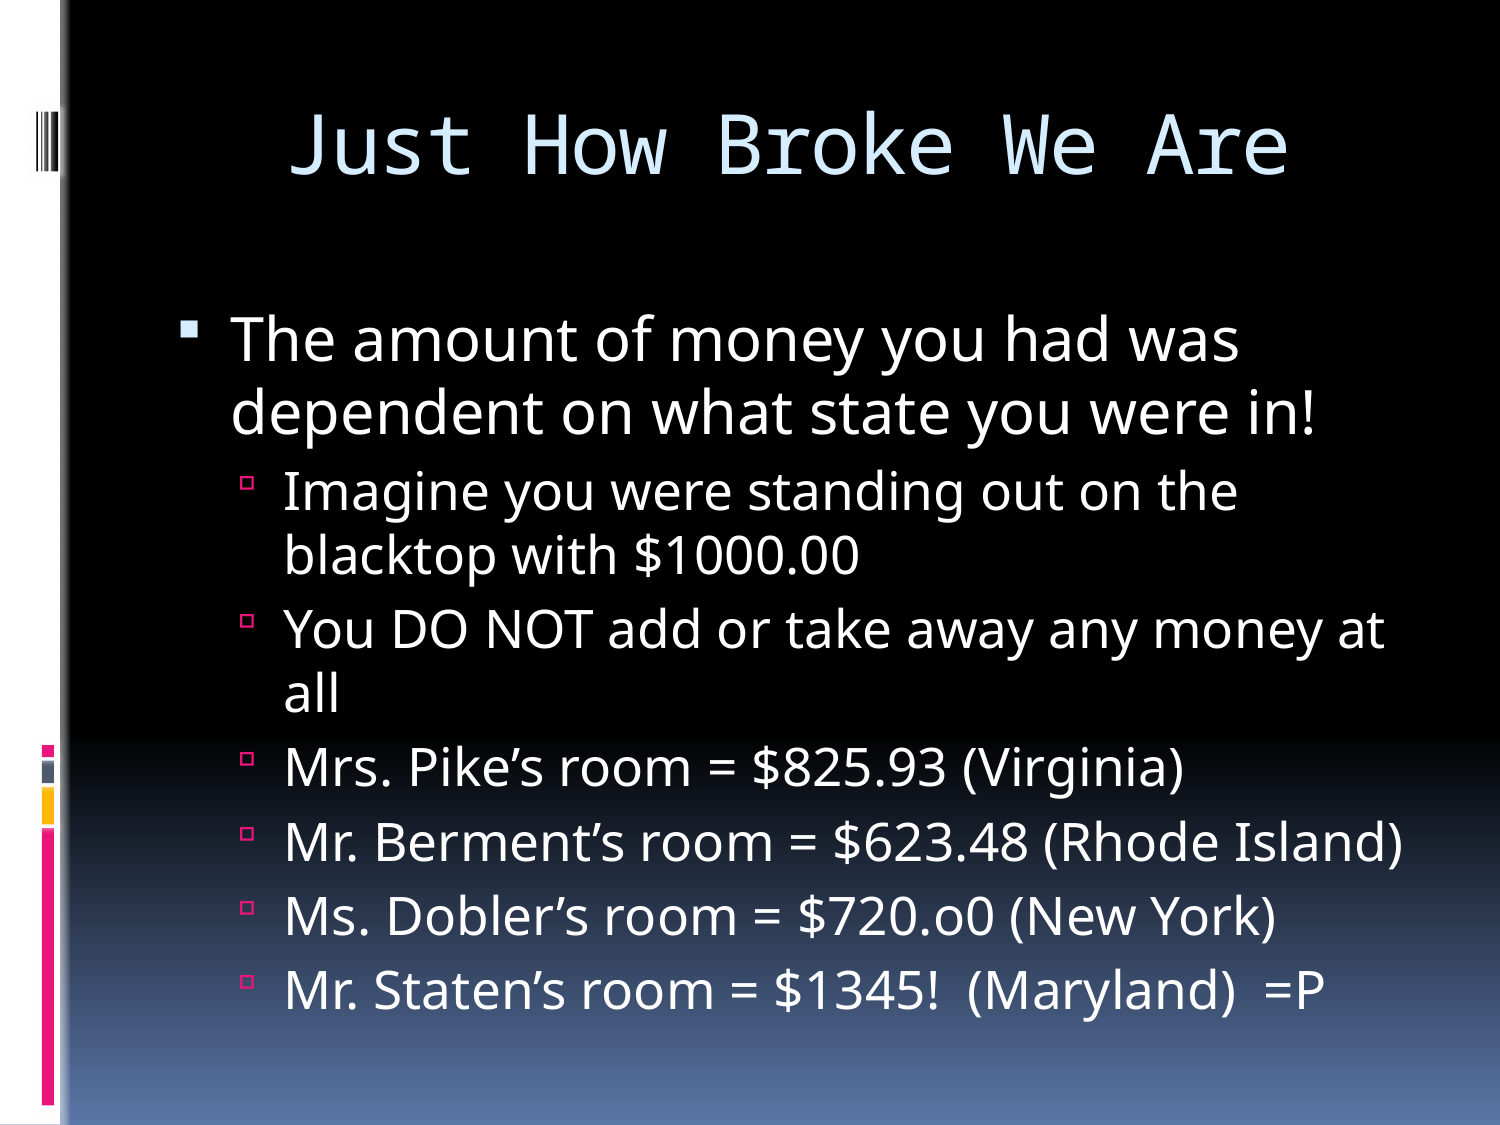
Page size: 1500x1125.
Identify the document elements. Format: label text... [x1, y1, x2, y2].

title Just How Broke We Are [150, 83, 1425, 234]
list The amount of money you had was dependent on what state you were in! Imagine you were standing out on the blacktop with $1000.00 You DO NOT add or take away any money at all Mrs. Pike’s room = $825.93 (Virginia) Mr. Berment’s room = $623.48 (Rhode Island) Ms. Dobler’s room = $720.o0 (New York) Mr. Staten’s room = $1345! (Maryland) =P [150, 292, 1425, 1043]
